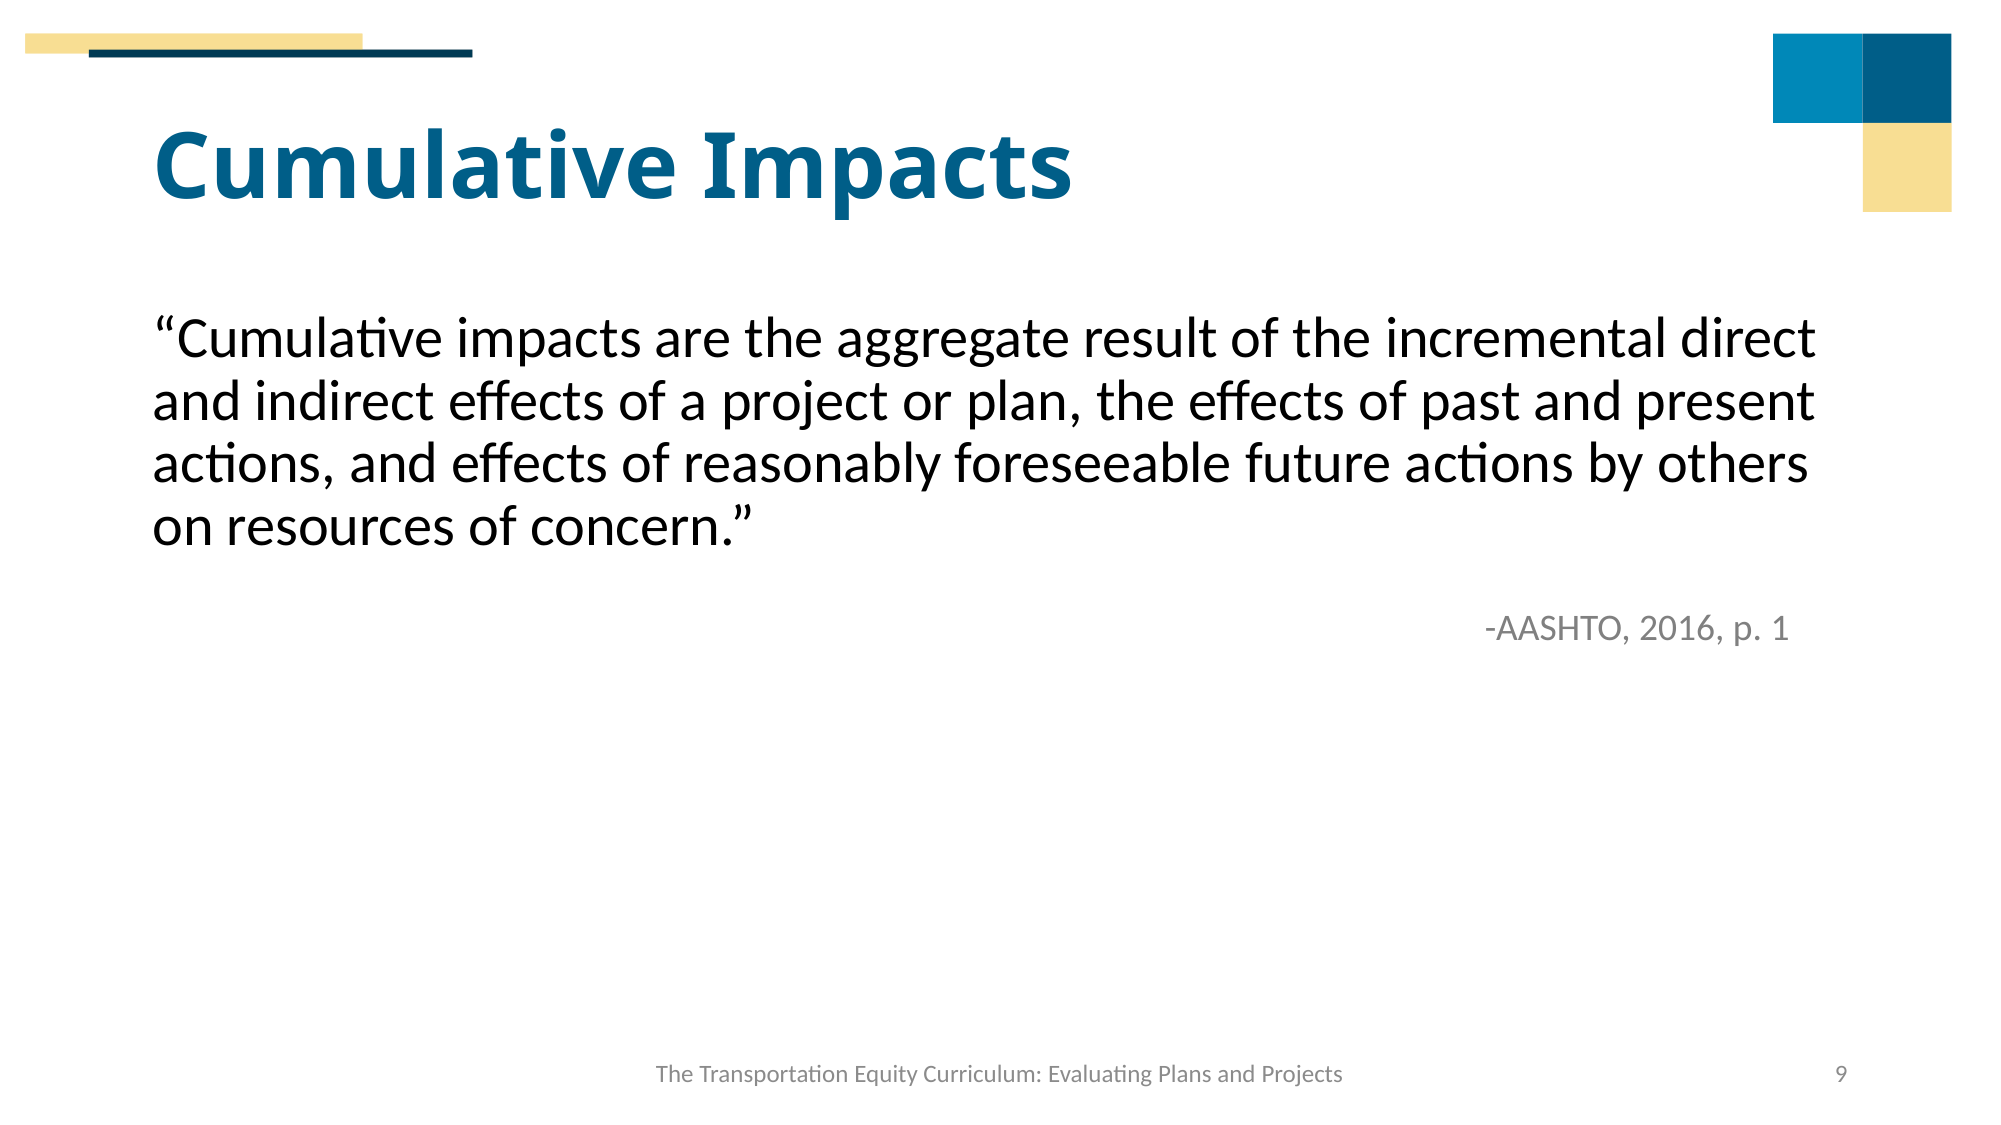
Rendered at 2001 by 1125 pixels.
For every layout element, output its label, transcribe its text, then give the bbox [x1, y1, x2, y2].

list “Cumulative impacts are the aggregate result of the incremental direct and indirect effects of a project or plan, the effects of past and present actions, and effects of reasonably foreseeable future actions by others on resources of concern.” [137, 299, 1863, 1014]
footer The Transportation Equity Curriculum: Evaluating Plans and Projects [638, 1042, 1362, 1103]
text_box -AASHTO, 2016, p. 1 [1470, 595, 1805, 656]
slide_number 9 [1412, 1042, 1863, 1103]
title Cumulative Impacts [137, 59, 1863, 278]
